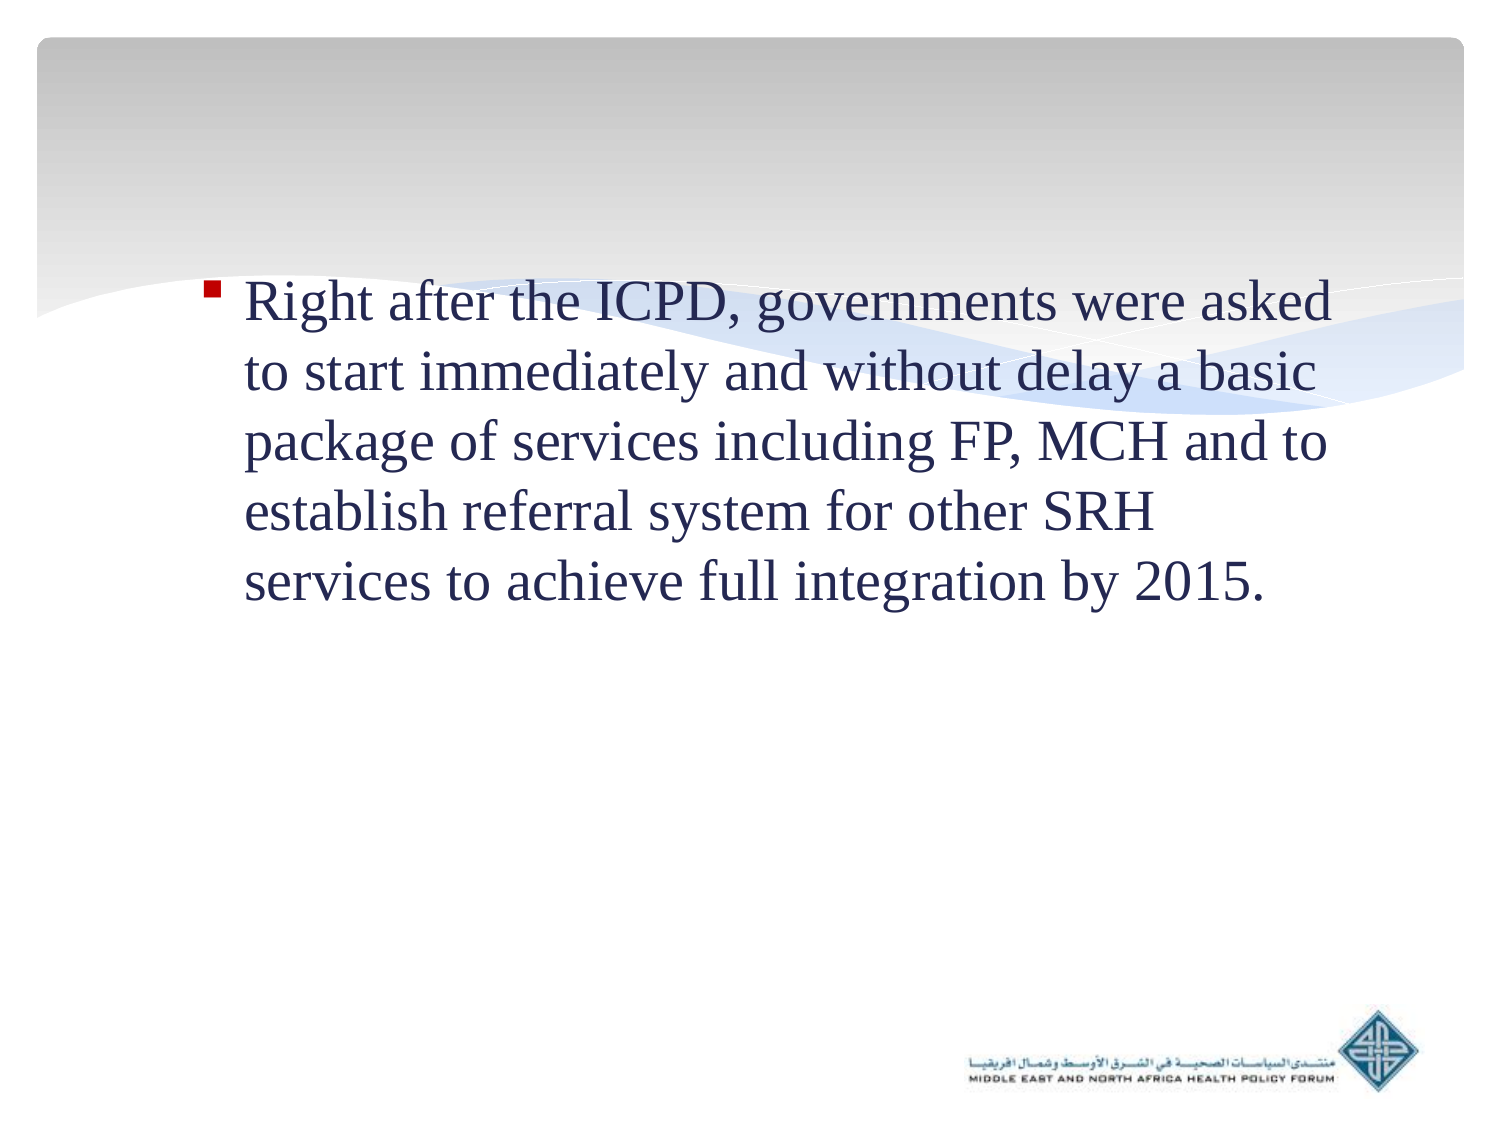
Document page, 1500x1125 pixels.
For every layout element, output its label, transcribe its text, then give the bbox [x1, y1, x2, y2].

picture [964, 1004, 1425, 1099]
list Right after the ICPD, governments were asked to start immediately and without delay a basic package of services including FP, MCH and to establish referral system for other SRH services to achieve full integration by 2015. [184, 254, 1359, 1005]
